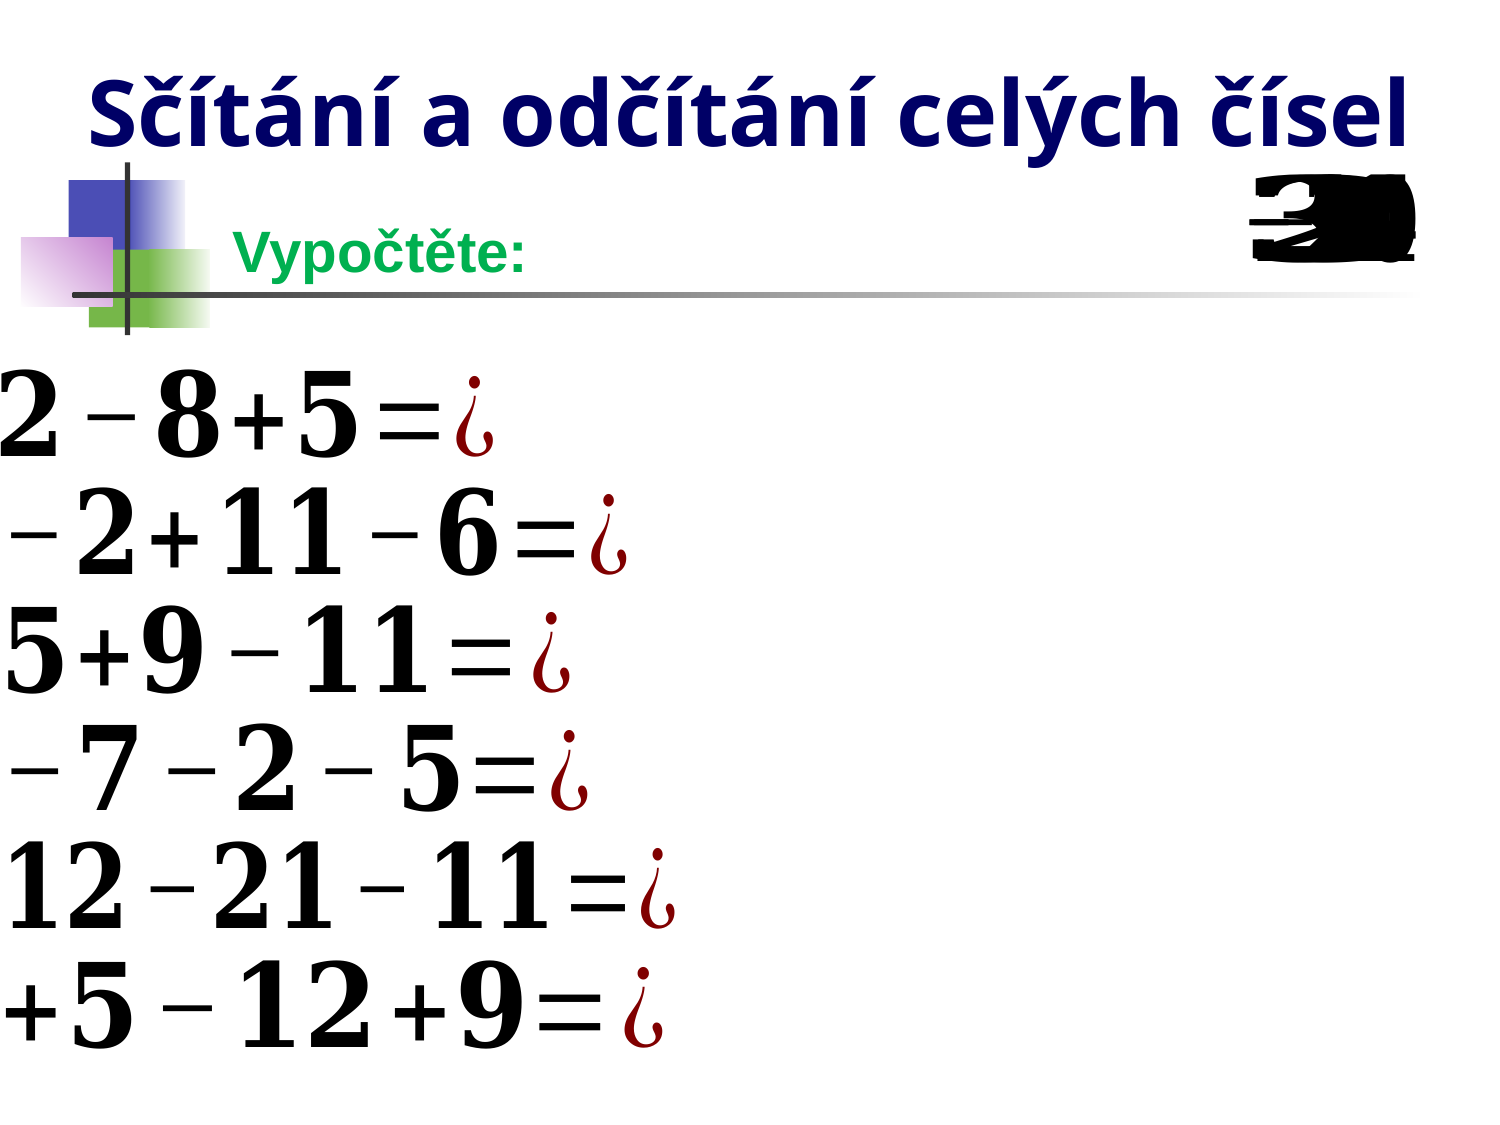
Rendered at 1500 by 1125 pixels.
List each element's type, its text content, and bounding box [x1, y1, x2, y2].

title Sčítání a odčítání celých čísel [0, 63, 1500, 173]
text_box Vypočtěte: [217, 207, 1392, 292]
